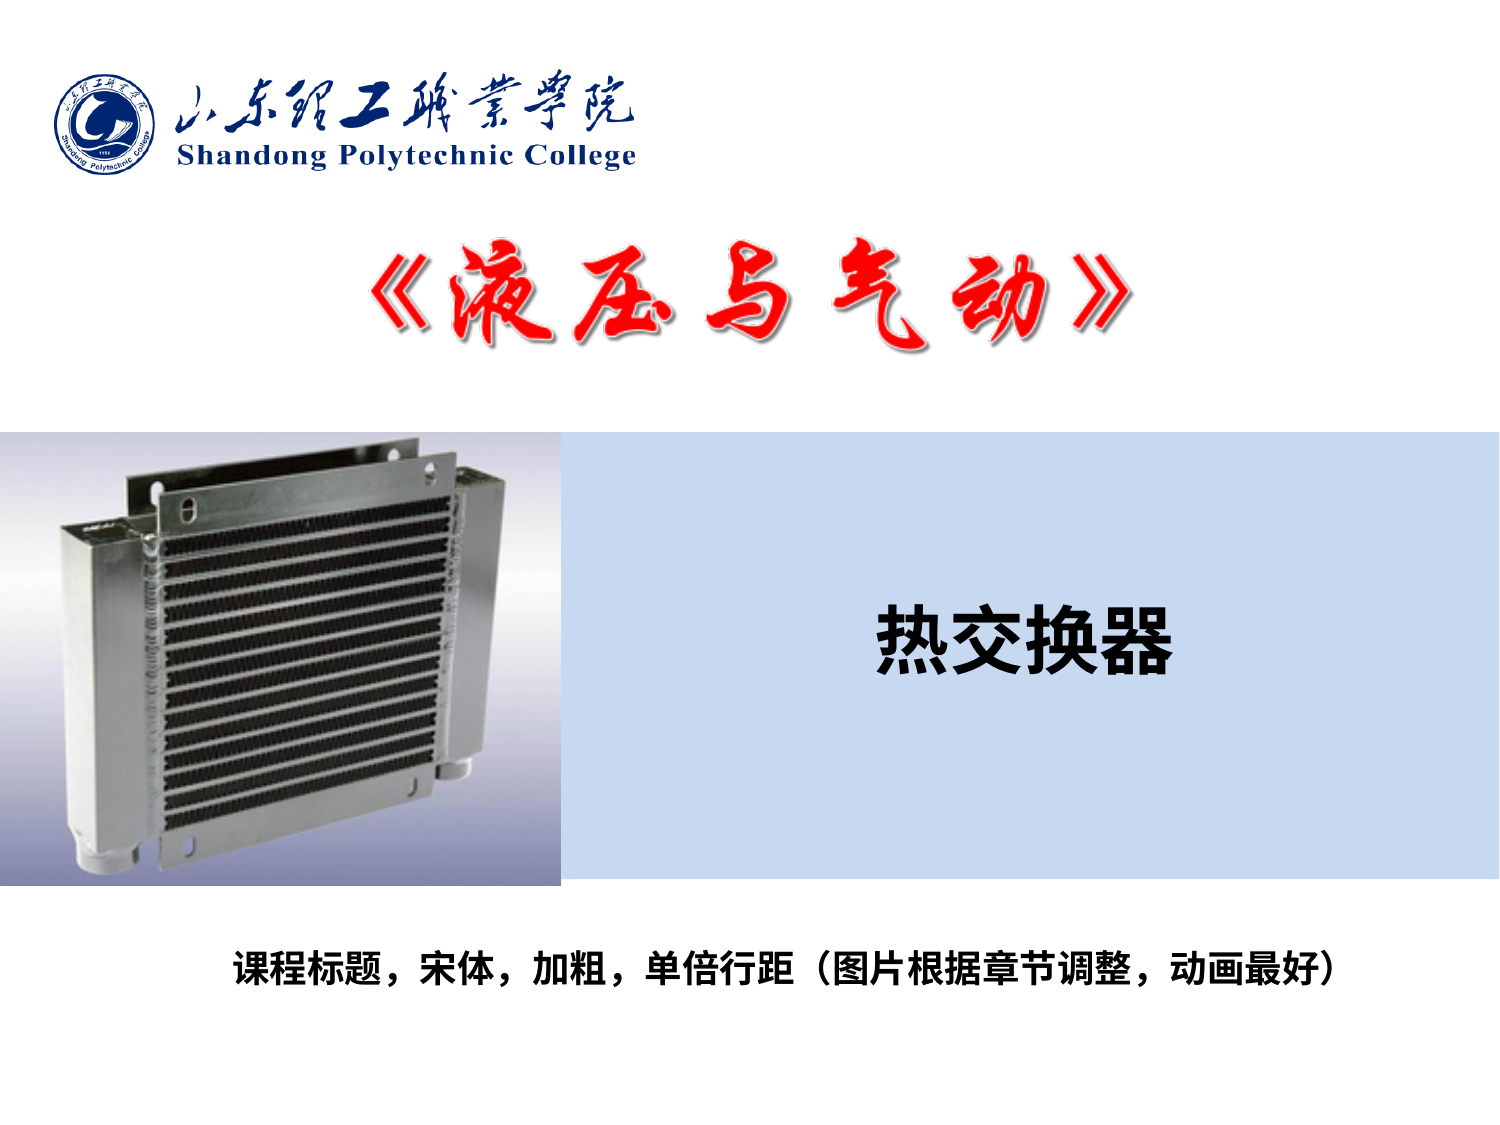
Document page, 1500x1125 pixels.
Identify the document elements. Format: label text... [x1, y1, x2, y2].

text_box 热交换器 [565, 586, 1489, 691]
picture [311, 219, 1189, 388]
picture [0, 432, 562, 886]
picture [54, 69, 635, 175]
text_box 课程标题，宋体，加粗，单倍行距（图片根据章节调整，动画最好） [217, 937, 1373, 998]
